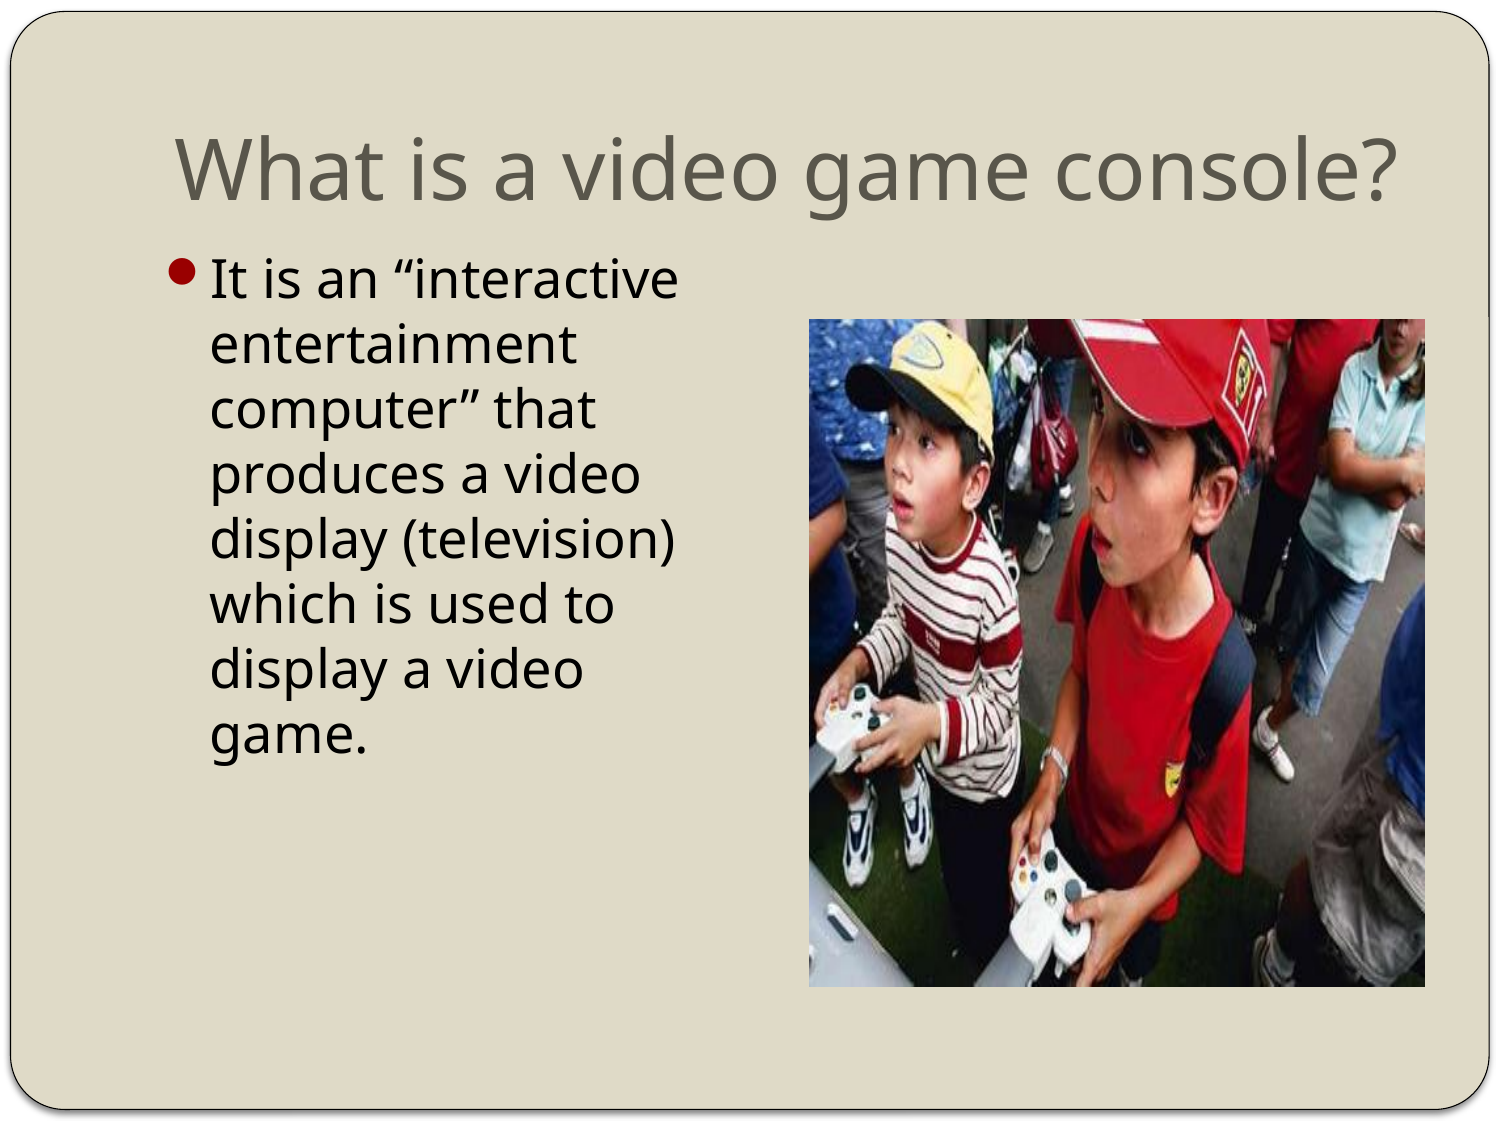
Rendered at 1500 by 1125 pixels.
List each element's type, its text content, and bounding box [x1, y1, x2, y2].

title What is a video game console? [150, 45, 803, 233]
list It is an “interactive entertainment computer” that produces a video display (television) which is used to display a video game. [150, 237, 765, 988]
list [809, 0, 1425, 1125]
